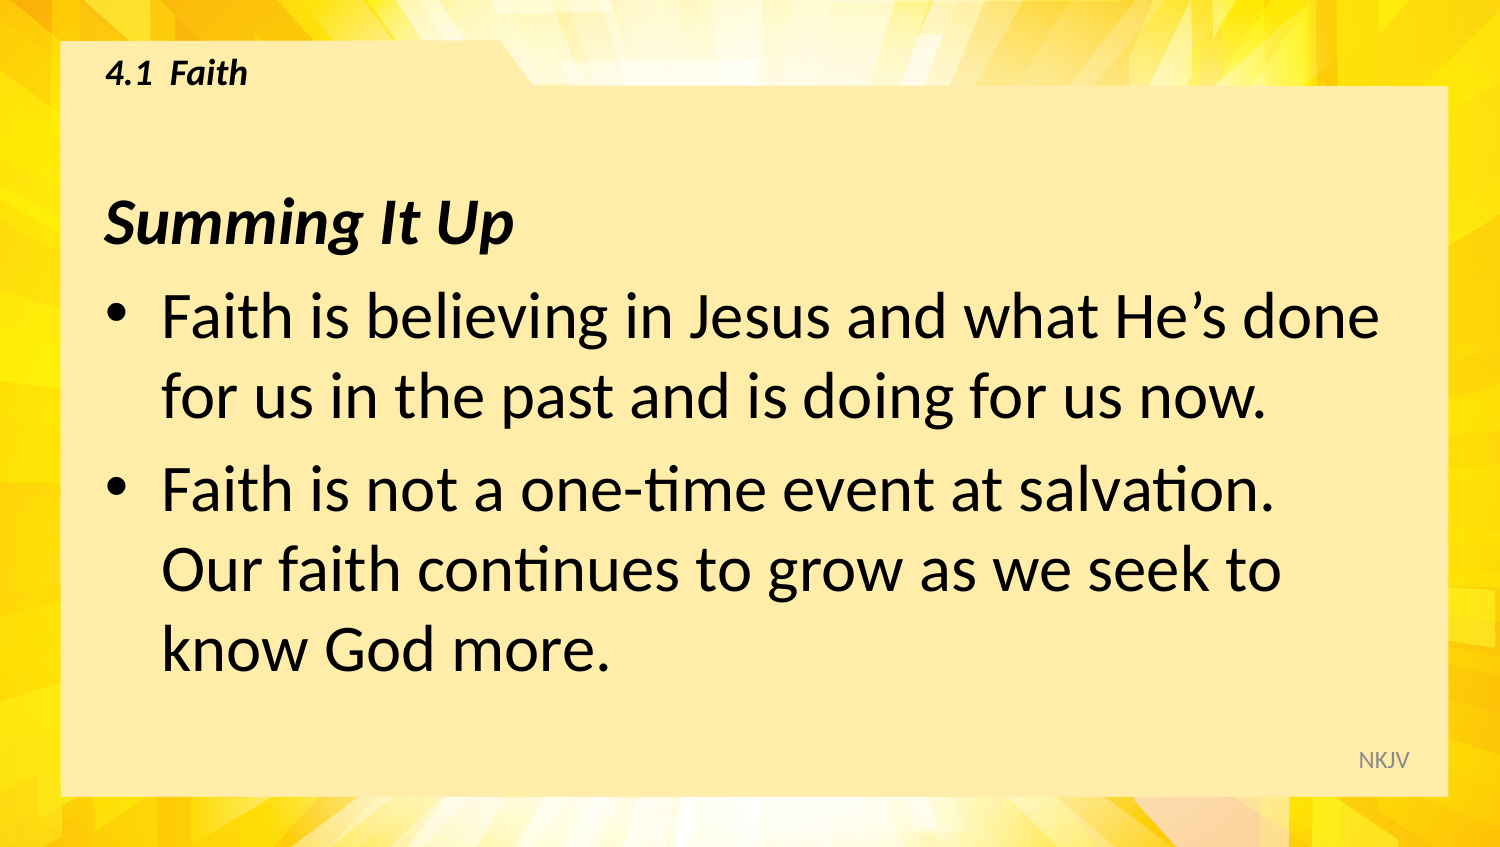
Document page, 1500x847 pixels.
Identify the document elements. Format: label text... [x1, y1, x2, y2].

list Summing It Up Faith is believing in Jesus and what He’s done for us in the past and is doing for us now. Faith is not a one-time event at salvation. Our faith continues to grow as we seek to know God more. [89, 141, 1403, 722]
footer NKJV [950, 736, 1425, 782]
title 4.1 Faith [89, 33, 1420, 108]
picture [0, 0, 1500, 847]
